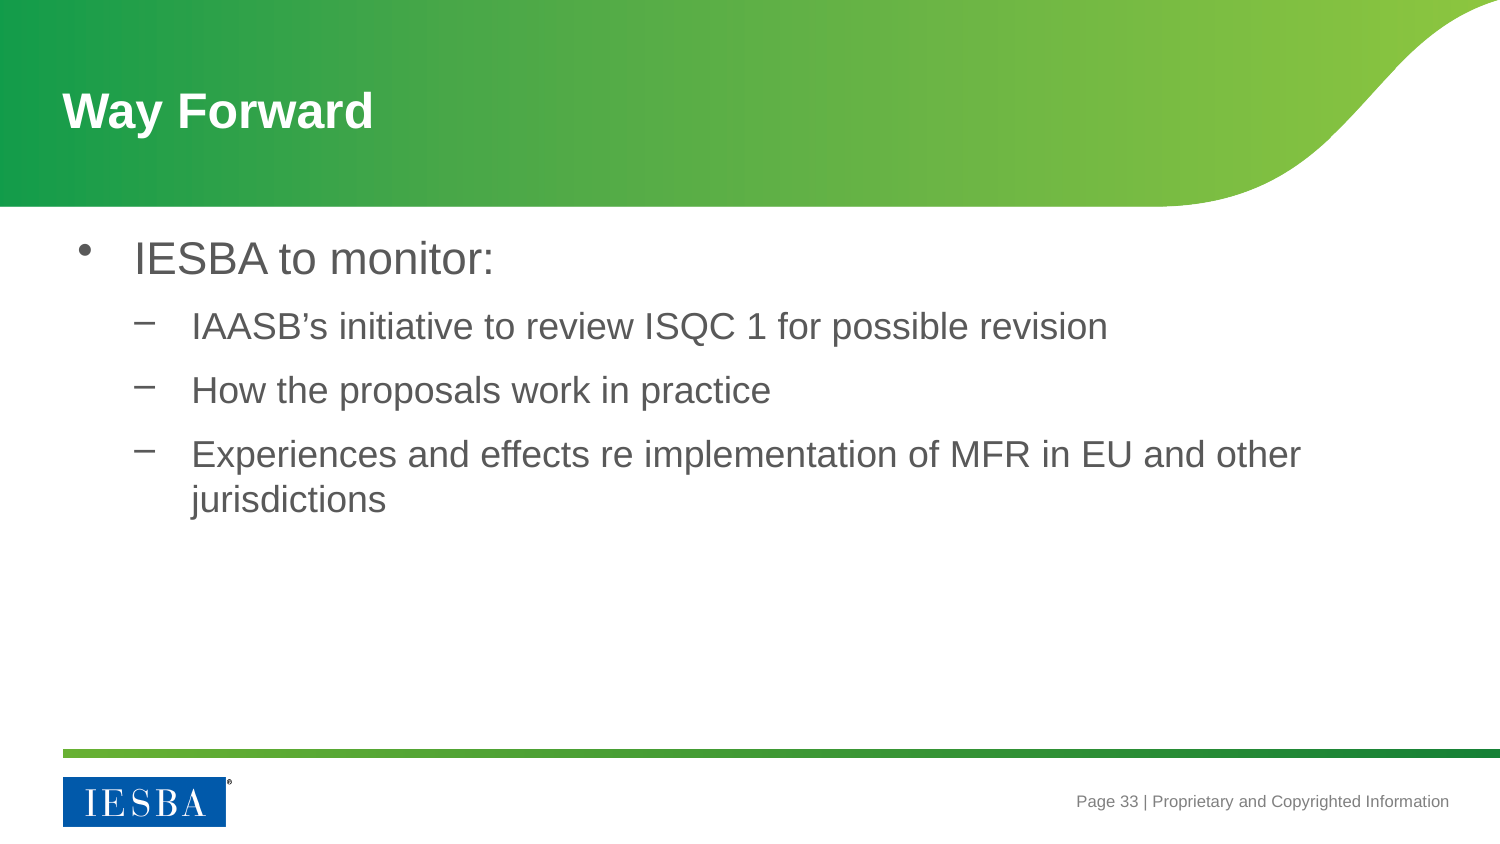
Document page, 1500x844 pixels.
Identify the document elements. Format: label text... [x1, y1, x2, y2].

list IESBA to monitor: IAASB’s initiative to review ISQC 1 for possible revision How the proposals work in practice Experiences and effects re implementation of MFR in EU and other jurisdictions [62, 220, 1475, 747]
picture [0, 0, 1500, 207]
picture [63, 777, 232, 827]
title Way Forward [62, 75, 1300, 142]
